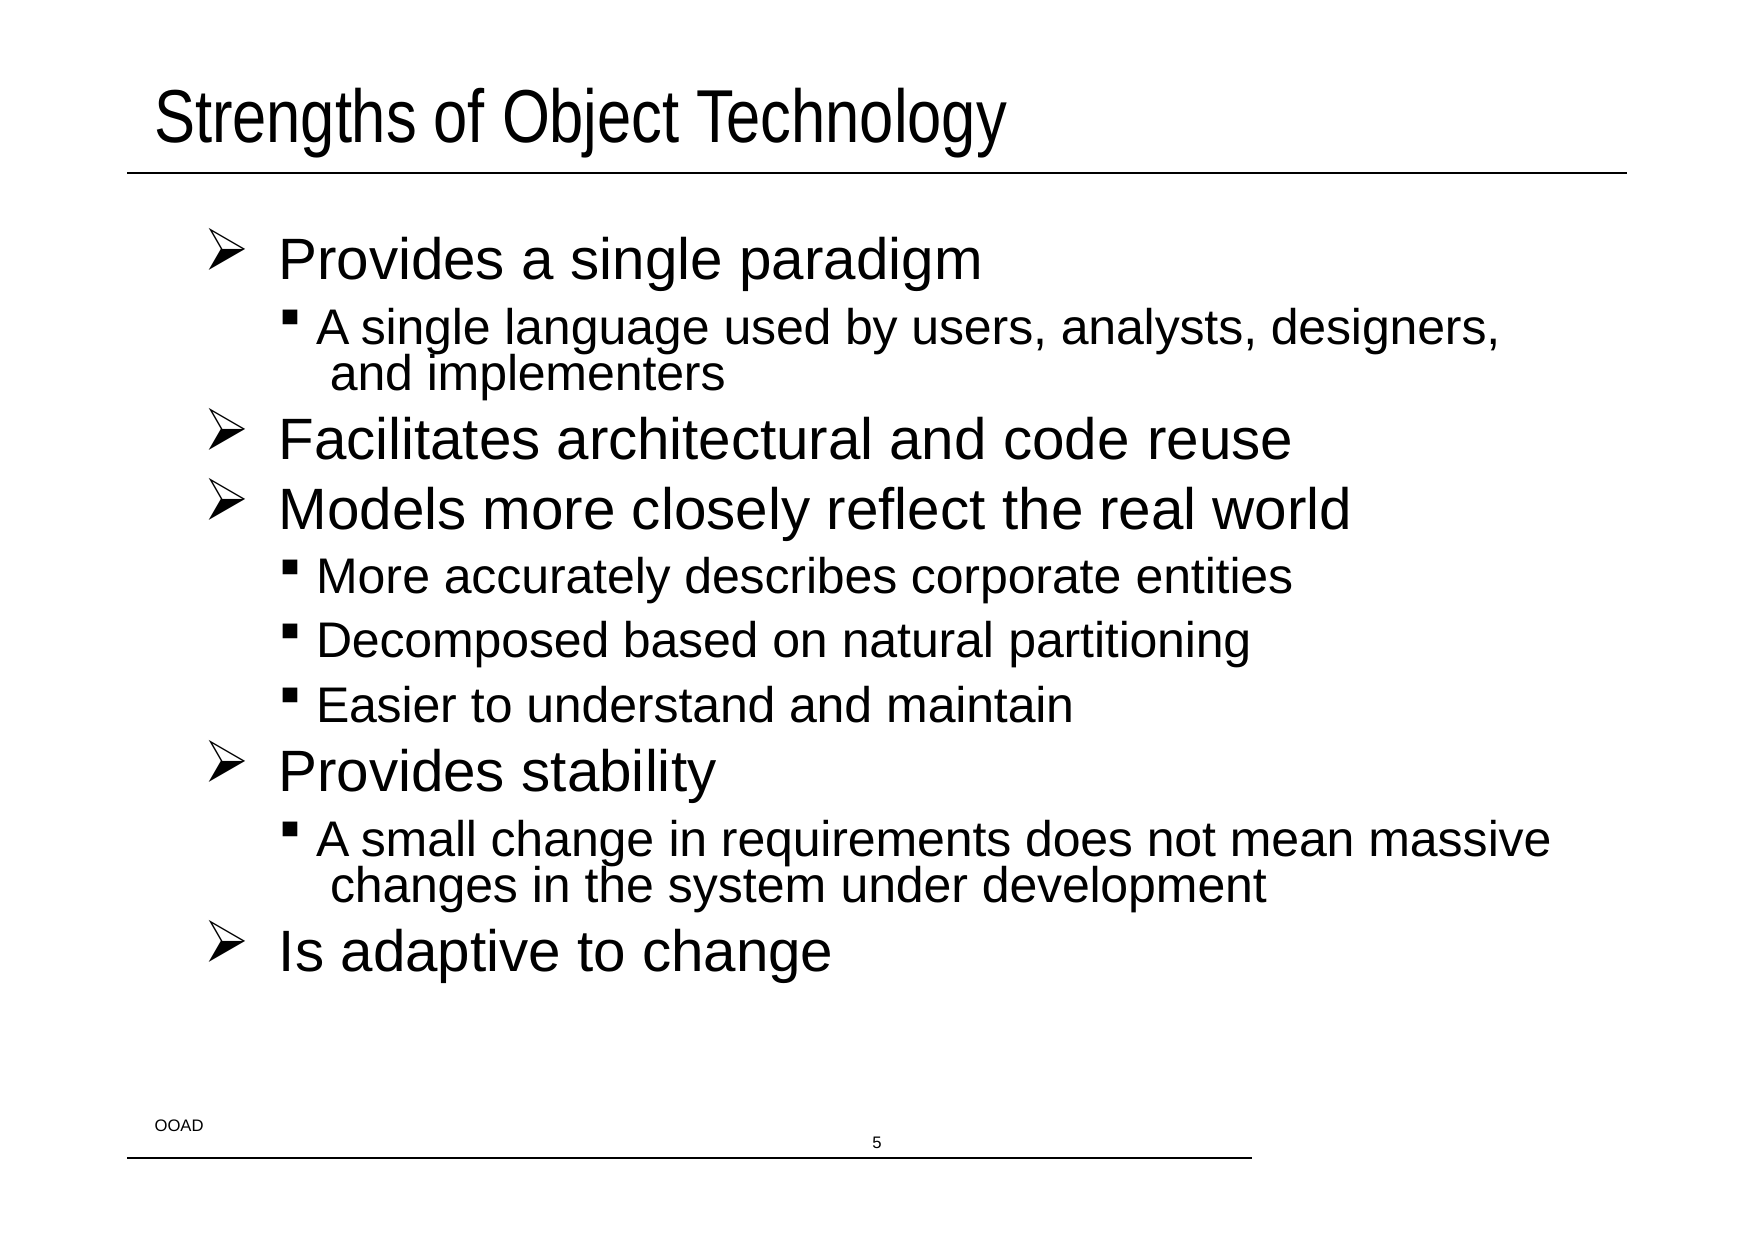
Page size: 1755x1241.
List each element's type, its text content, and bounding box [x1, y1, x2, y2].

title Strengths of Object Technology [152, 67, 1602, 275]
text_box Provides a single paradigm A single language used by users, analysts, designers, and implementers Facilitates architectural and code reuse Models more closely reflect the real world More accurately describes corporate entities Decomposed based on natural partitioning Easier to understand and maintain Provides stability A small change in requirements does not mean massive changes in the system under development Is adaptive to change [201, 221, 1562, 984]
footer OOAD [152, 1116, 207, 1241]
slide_number 5 [863, 1133, 891, 1241]
